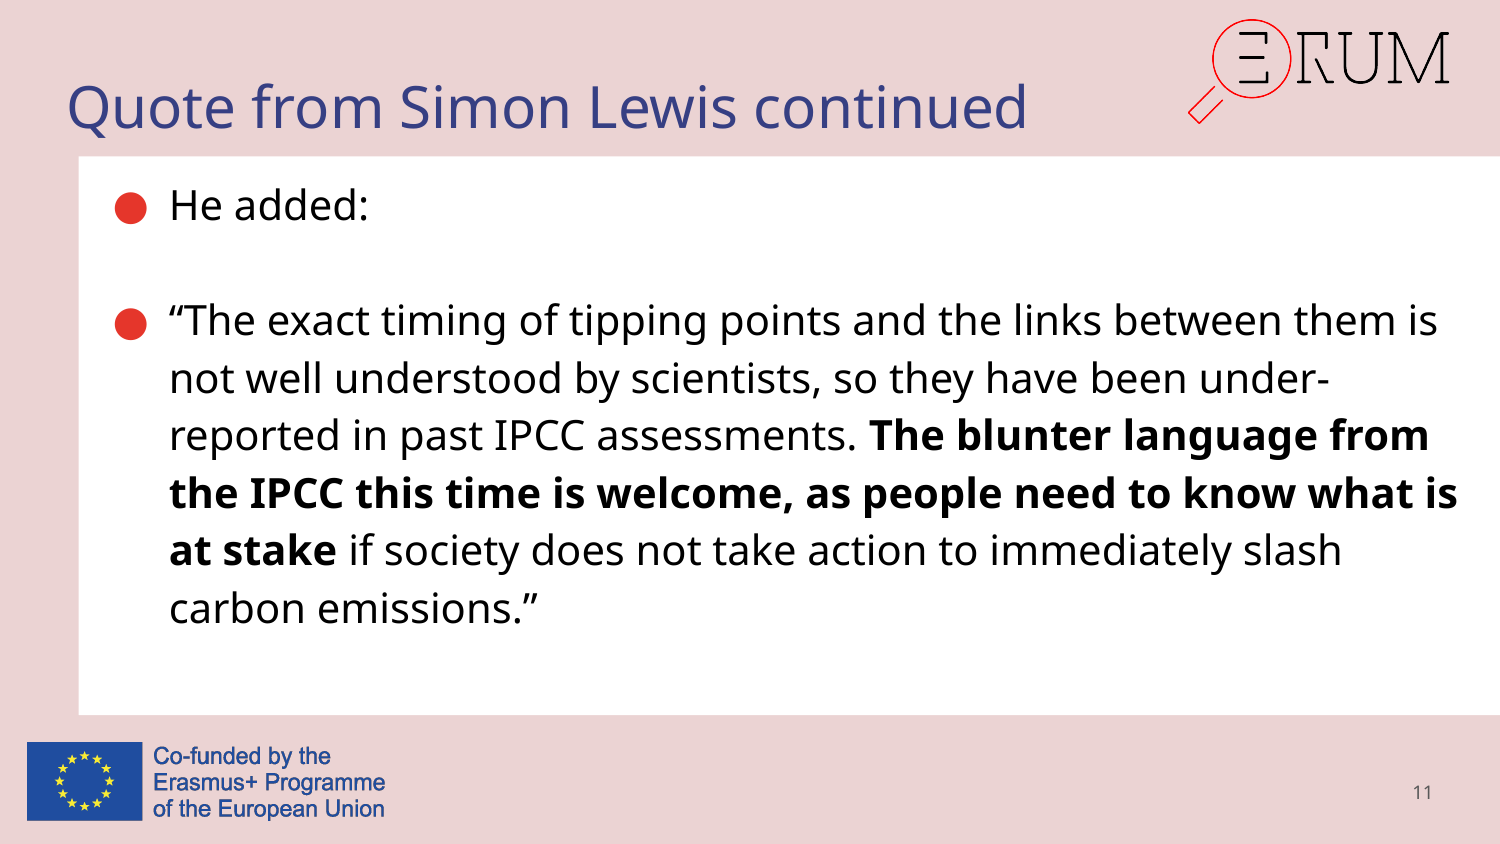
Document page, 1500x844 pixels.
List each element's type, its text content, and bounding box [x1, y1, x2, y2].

list He added: “The exact timing of tipping points and the links between them is not well understood by scientists, so they have been under-reported in past IPCC assessments. The blunter language from the IPCC this time is welcome, as people need to know what is at stake if society does not take action to immediately slash carbon emissions.” [78, 156, 1500, 716]
picture [1136, 0, 1500, 137]
title Quote from Simon Lewis continued [51, 55, 1168, 150]
slide_number 11 [1358, 761, 1449, 826]
picture [27, 742, 385, 821]
